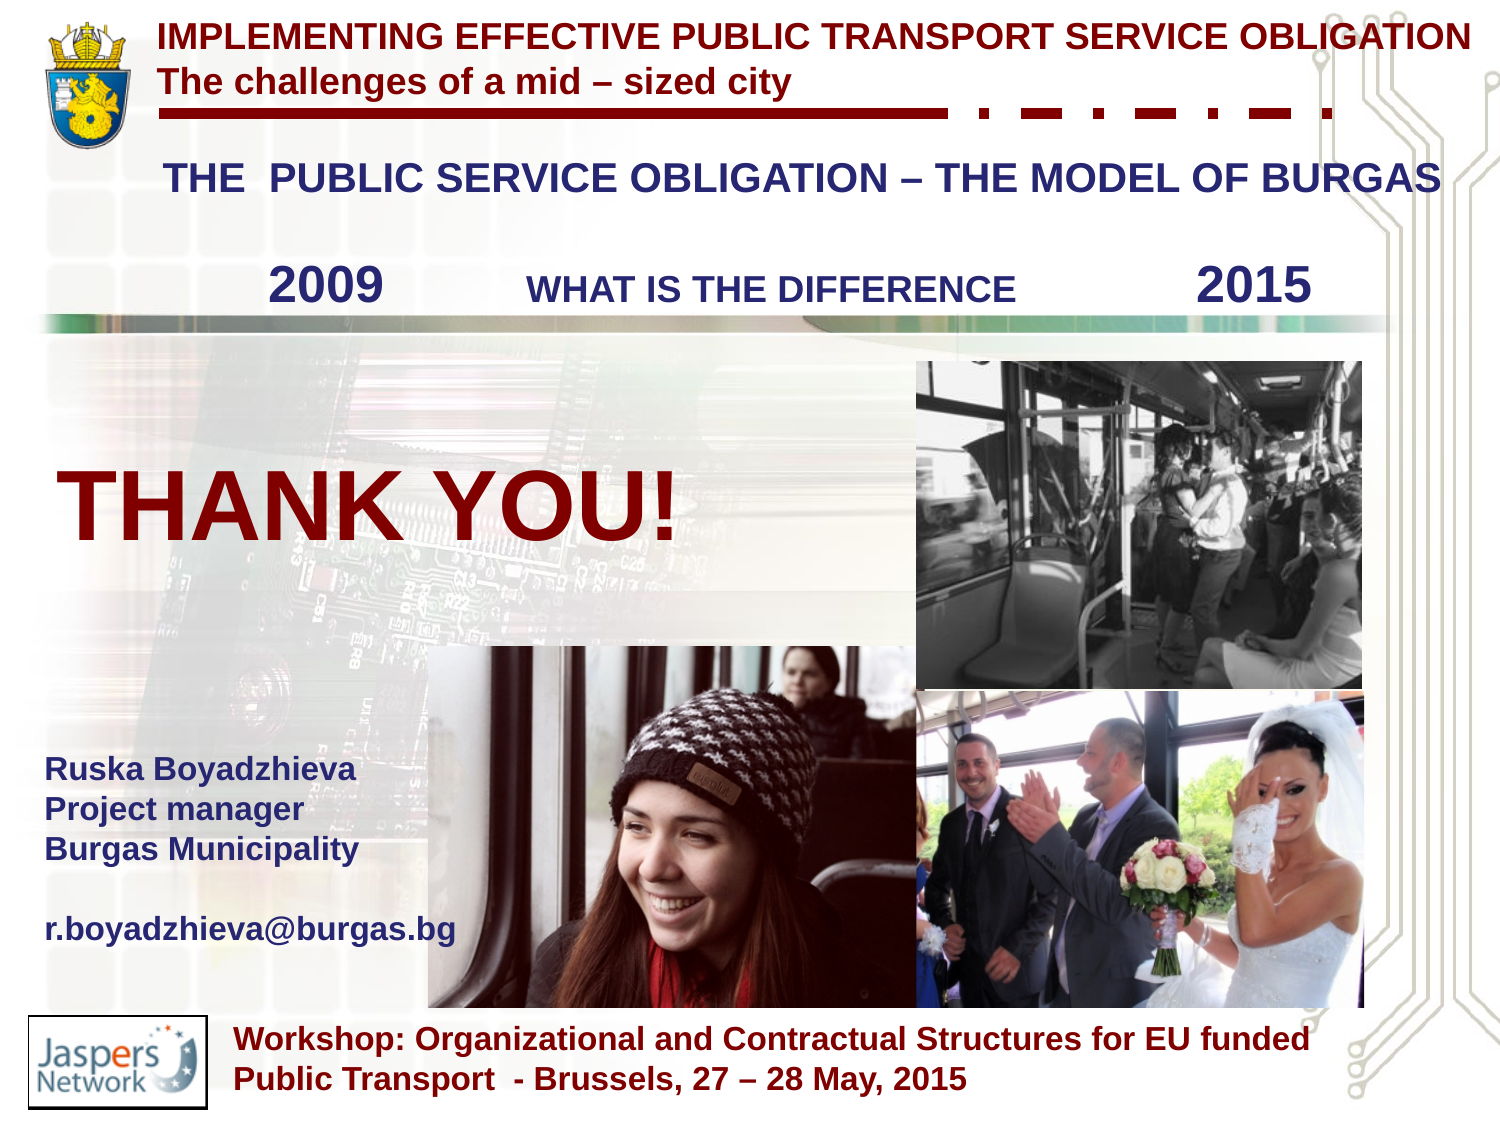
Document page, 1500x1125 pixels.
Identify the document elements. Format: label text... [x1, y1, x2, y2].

text_box THANK YOU! [41, 444, 422, 557]
picture [0, 0, 1500, 1125]
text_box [29, 1009, 1389, 1109]
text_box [41, 0, 1500, 160]
text_box THE PUBLIC SERVICE OBLIGATION – THE MODEL OF BURGAS [147, 169, 1468, 232]
text_box 2009 WHAT IS THE DIFFERENCE 2015 [253, 243, 1341, 362]
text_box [427, 361, 1365, 1008]
text_box Ruska Boyadzhieva Project manager Burgas Municipality r.boyadzhieva@burgas.bg [29, 706, 422, 988]
